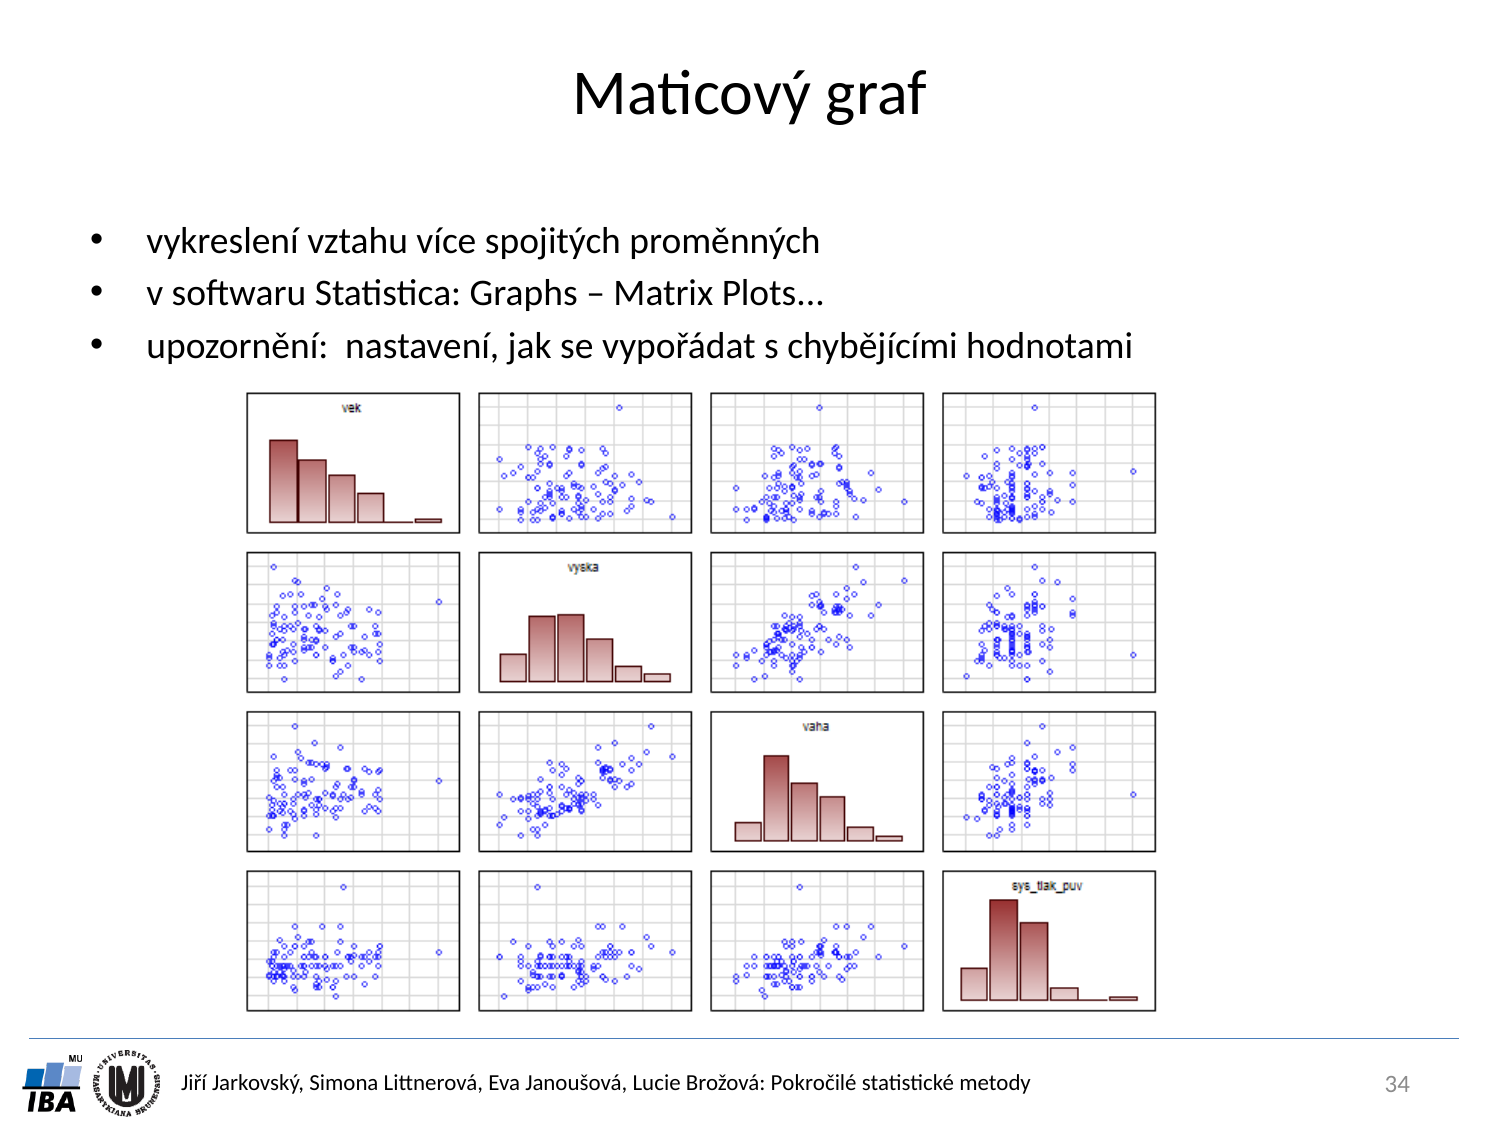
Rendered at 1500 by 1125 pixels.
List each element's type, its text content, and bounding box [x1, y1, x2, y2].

list vykreslení vztahu více spojitých proměnných v softwaru Statistica: Graphs – Matrix Plots... upozornění: nastavení, jak se vypořádat s chybějícími hodnotami [75, 208, 1425, 1005]
slide_number 34 [1074, 1052, 1425, 1113]
picture [93, 1050, 160, 1117]
title Maticový graf [75, 42, 1425, 135]
picture [22, 1055, 82, 1112]
picture [229, 385, 1176, 1030]
